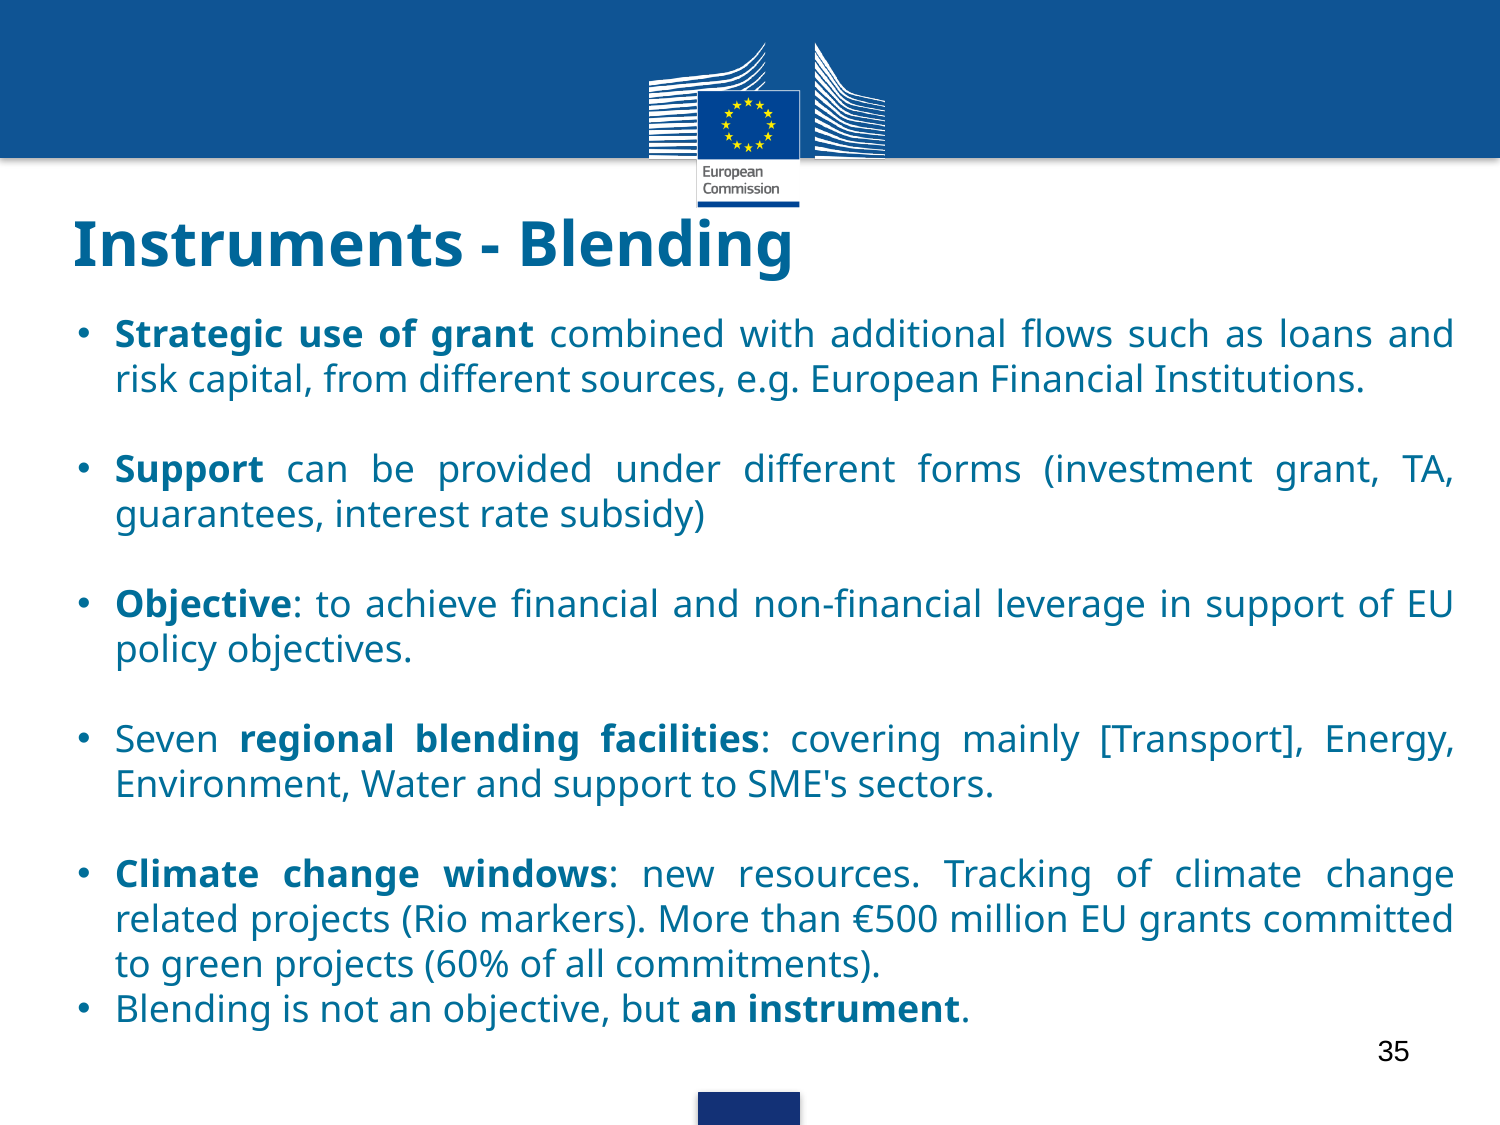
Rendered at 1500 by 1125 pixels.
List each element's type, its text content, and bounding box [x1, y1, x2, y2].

title Instruments - Blending [0, 140, 1351, 344]
picture [649, 42, 885, 140]
slide_number 35 [1074, 1024, 1426, 1103]
text_box Strategic use of grant combined with additional flows such as loans and risk capital, from different sources, e.g. European Financial Institutions. Support can be provided under different forms (investment grant, TA, guarantees, interest rate subsidy) Objective: to achieve financial and non-financial leverage in support of EU policy objectives. Seven regional blending facilities: covering mainly [Transport], Energy, Environment, Water and support to SME's sectors. Climate change windows: new resources. Tracking of climate change related projects (Rio markers). More than €500 million EU grants committed to green projects (60% of all commitments). Blending is not an objective, but an instrument. [62, 302, 1471, 1038]
